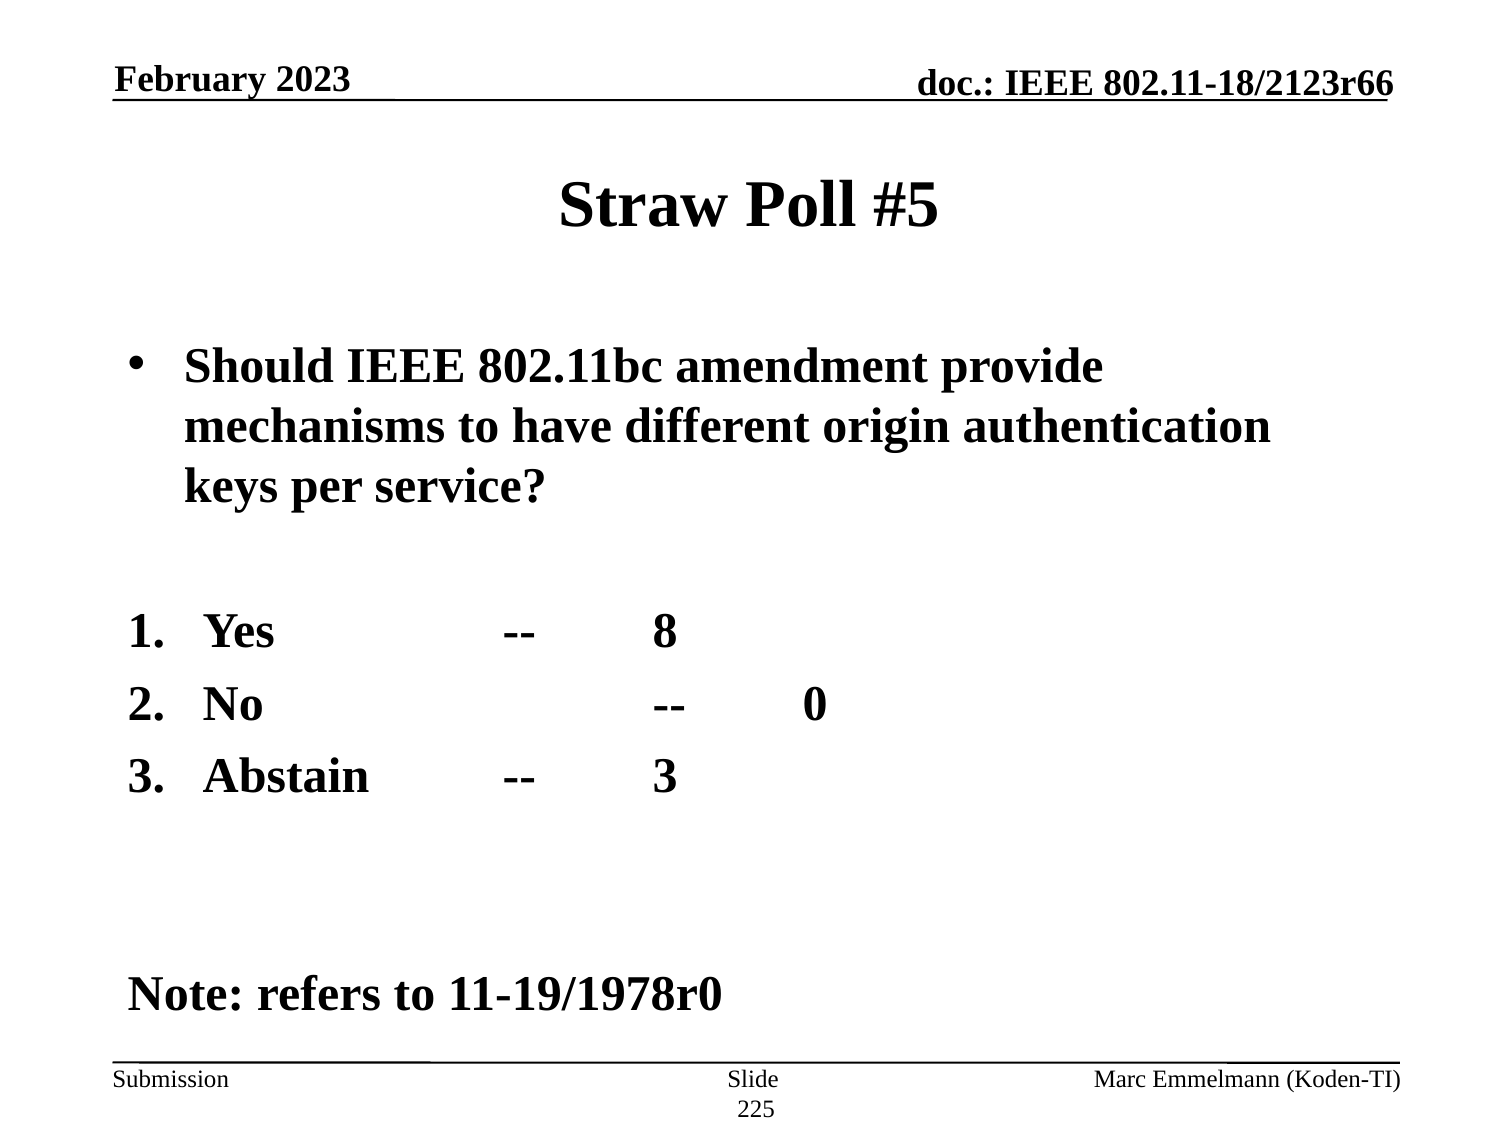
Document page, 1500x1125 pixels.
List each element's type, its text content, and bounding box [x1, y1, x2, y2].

slide_number Slide 225 [712, 1061, 800, 1123]
footer Marc Emmelmann (Koden-TI) [878, 1061, 1402, 1093]
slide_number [114, 54, 423, 100]
title Straw Poll #5 [112, 112, 1388, 288]
list Should IEEE 802.11bc amendment provide mechanisms to have different origin authentication keys per service? Yes -- 8 No -- 0 Abstain -- 3 Note: refers to 11-19/1978r0 [112, 324, 1388, 1000]
